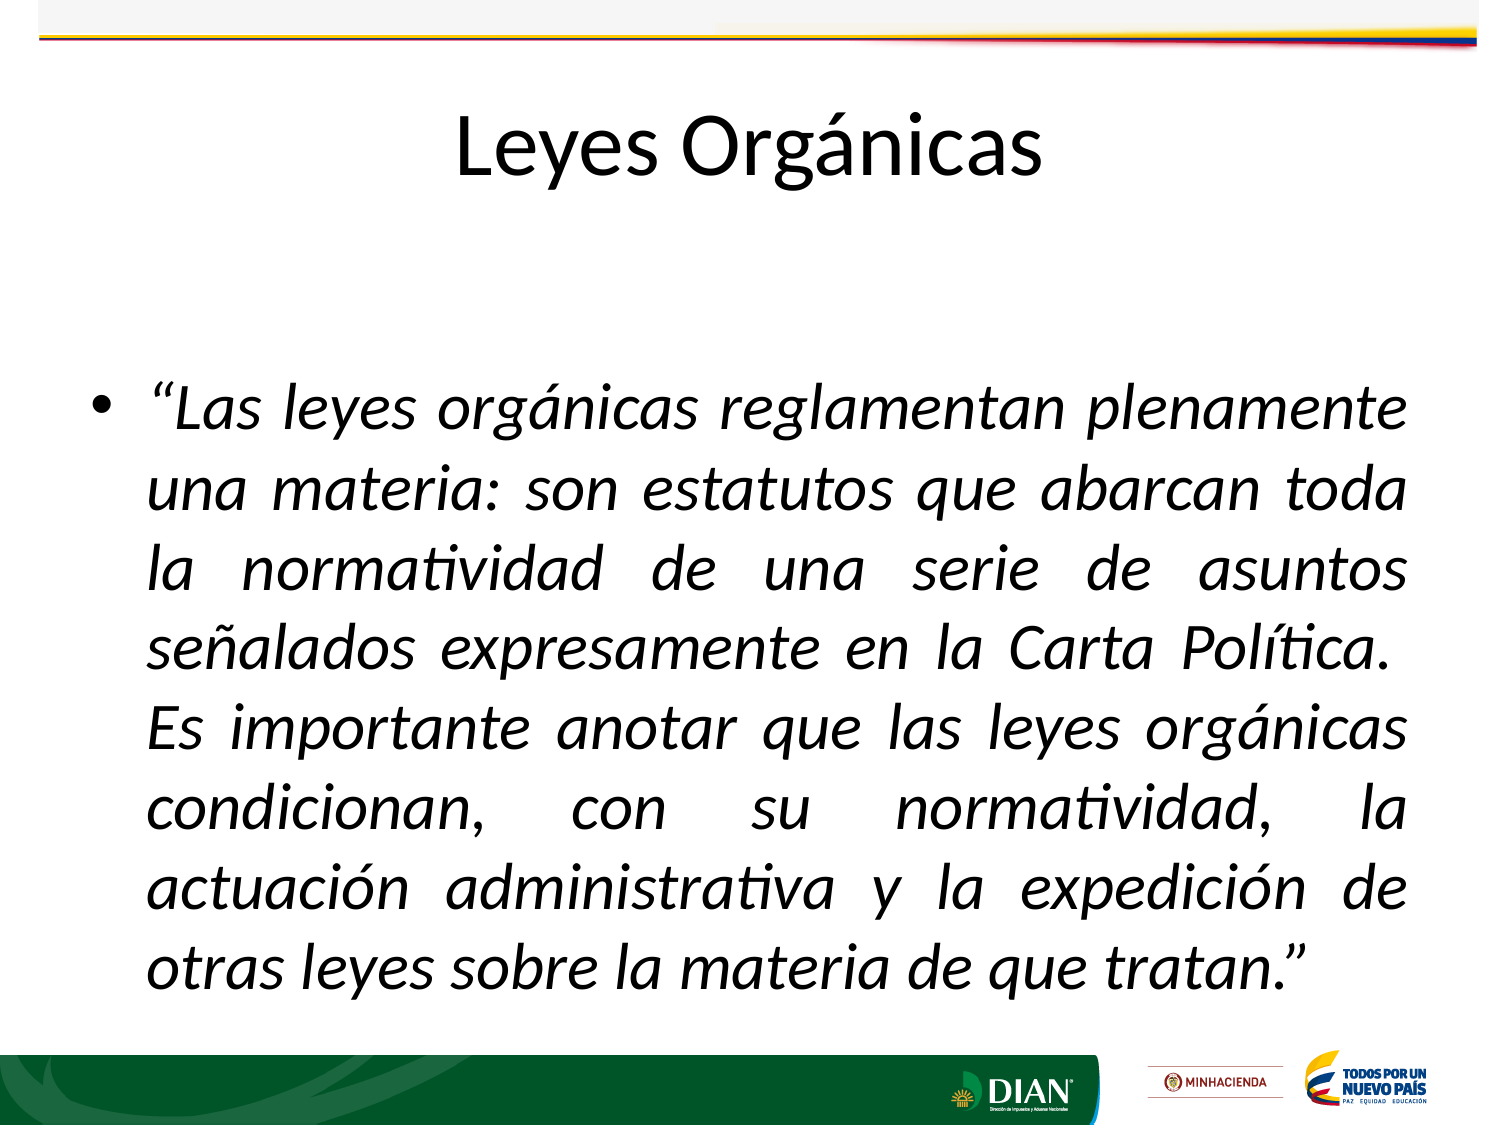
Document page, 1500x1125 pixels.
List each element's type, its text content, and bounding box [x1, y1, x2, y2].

title Leyes Orgánicas [75, 45, 1425, 233]
list “Las leyes orgánicas reglamentan plenamente una materia: son estatutos que abarcan toda la normatividad de una serie de asuntos señalados expresamente en la Carta Política. Es importante anotar que las leyes orgánicas condicionan, con su normatividad, la actuación administrativa y la expedición de otras leyes sobre la materia de que tratan.” [75, 262, 1425, 1005]
picture [0, 0, 1500, 1125]
